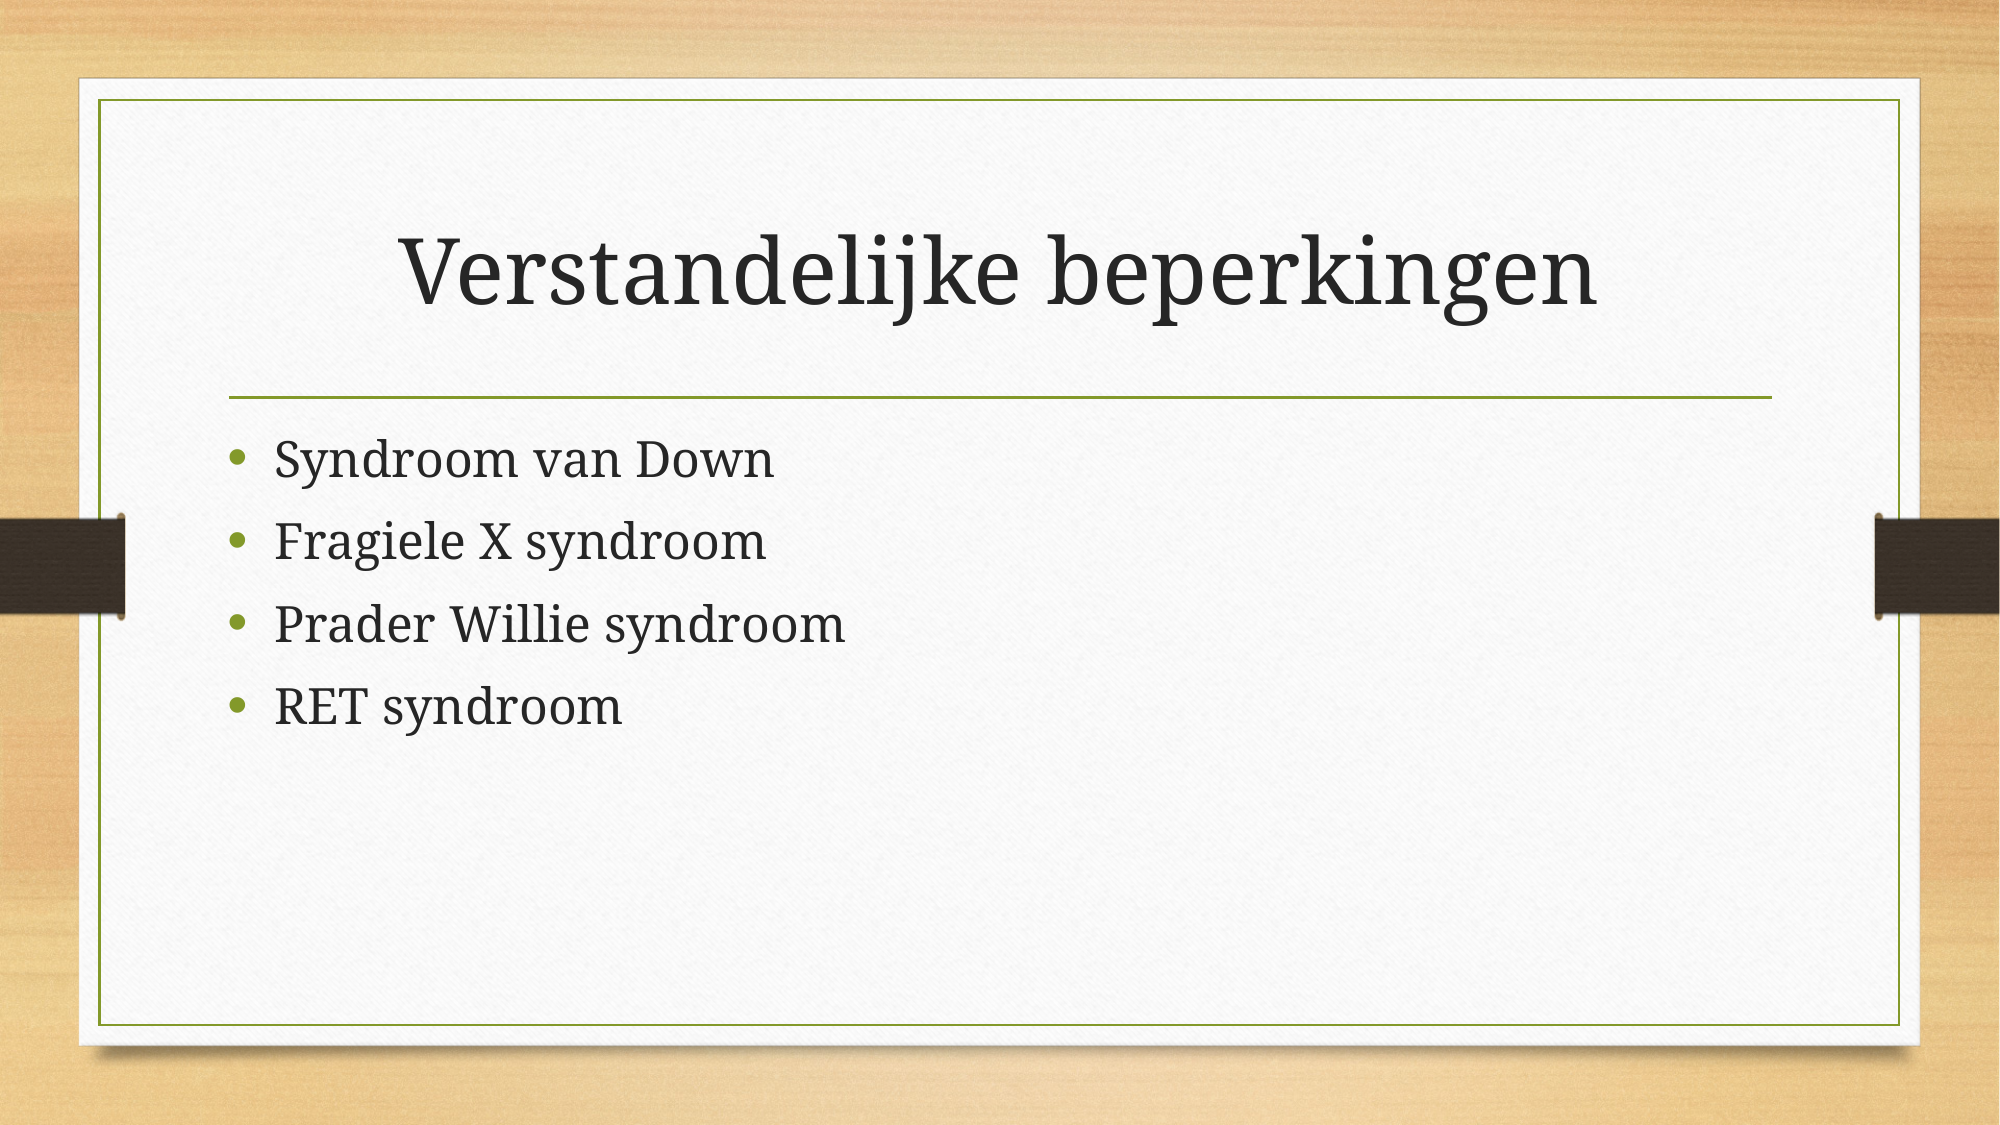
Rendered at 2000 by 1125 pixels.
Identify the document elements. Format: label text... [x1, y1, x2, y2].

picture [0, 0, 2000, 1125]
list Syndroom van Down Fragiele X syndroom Prader Willie syndroom RET syndroom [212, 419, 1787, 964]
title Verstandelijke beperkingen [212, 161, 1787, 375]
